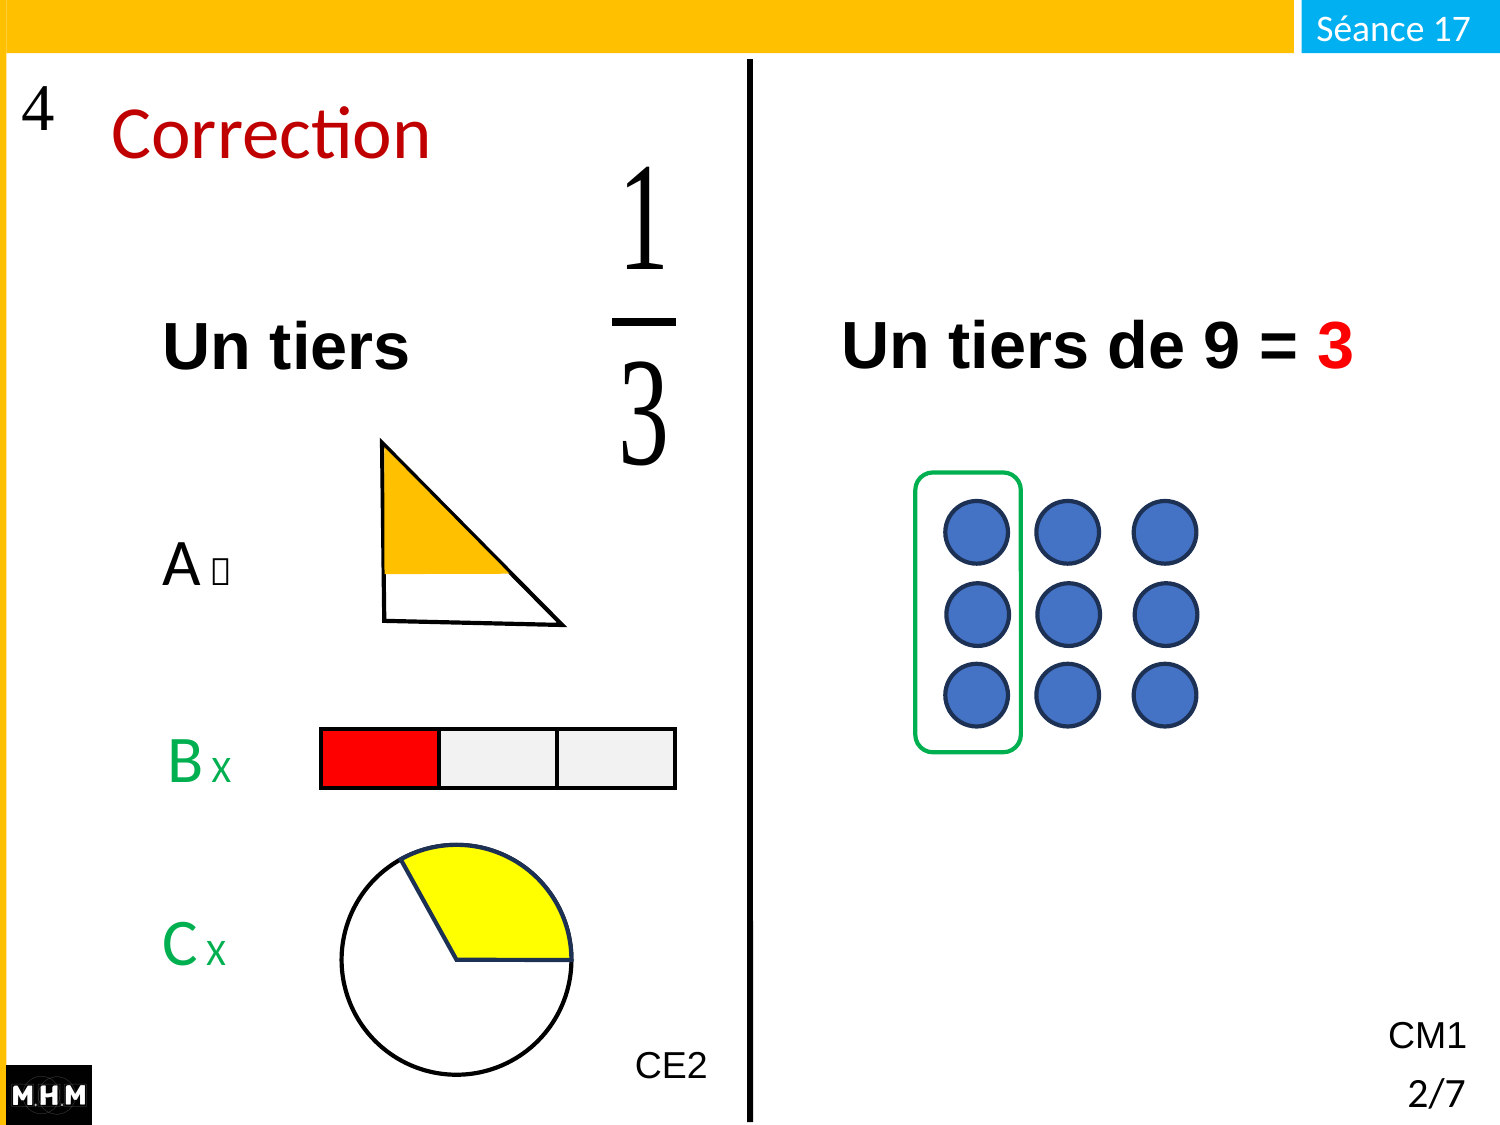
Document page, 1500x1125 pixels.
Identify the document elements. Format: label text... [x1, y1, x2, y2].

text_box CE2 [623, 1033, 739, 1091]
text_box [293, 442, 563, 713]
text_box [1131, 498, 1199, 566]
text_box C X [147, 891, 288, 987]
text_box [1035, 581, 1103, 649]
text_box [1131, 661, 1199, 729]
text_box [1034, 661, 1102, 729]
text_box A  [147, 511, 288, 607]
text_box [1034, 498, 1102, 566]
list 2/7 [1373, 1064, 1500, 1125]
text_box Un tiers [147, 295, 473, 385]
text_box [913, 470, 1023, 755]
text_box [319, 727, 441, 790]
picture [6, 1065, 92, 1125]
text_box B  [147, 710, 288, 806]
text_box CM1 [1373, 1003, 1492, 1061]
text_box [1132, 581, 1200, 649]
text_box [555, 727, 677, 790]
text_box Un tiers de 9 = 3 [826, 294, 1418, 385]
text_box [293, 796, 620, 1123]
text_box Correction [96, 60, 473, 208]
text_box [441, 727, 555, 790]
text_box B X [152, 708, 299, 804]
